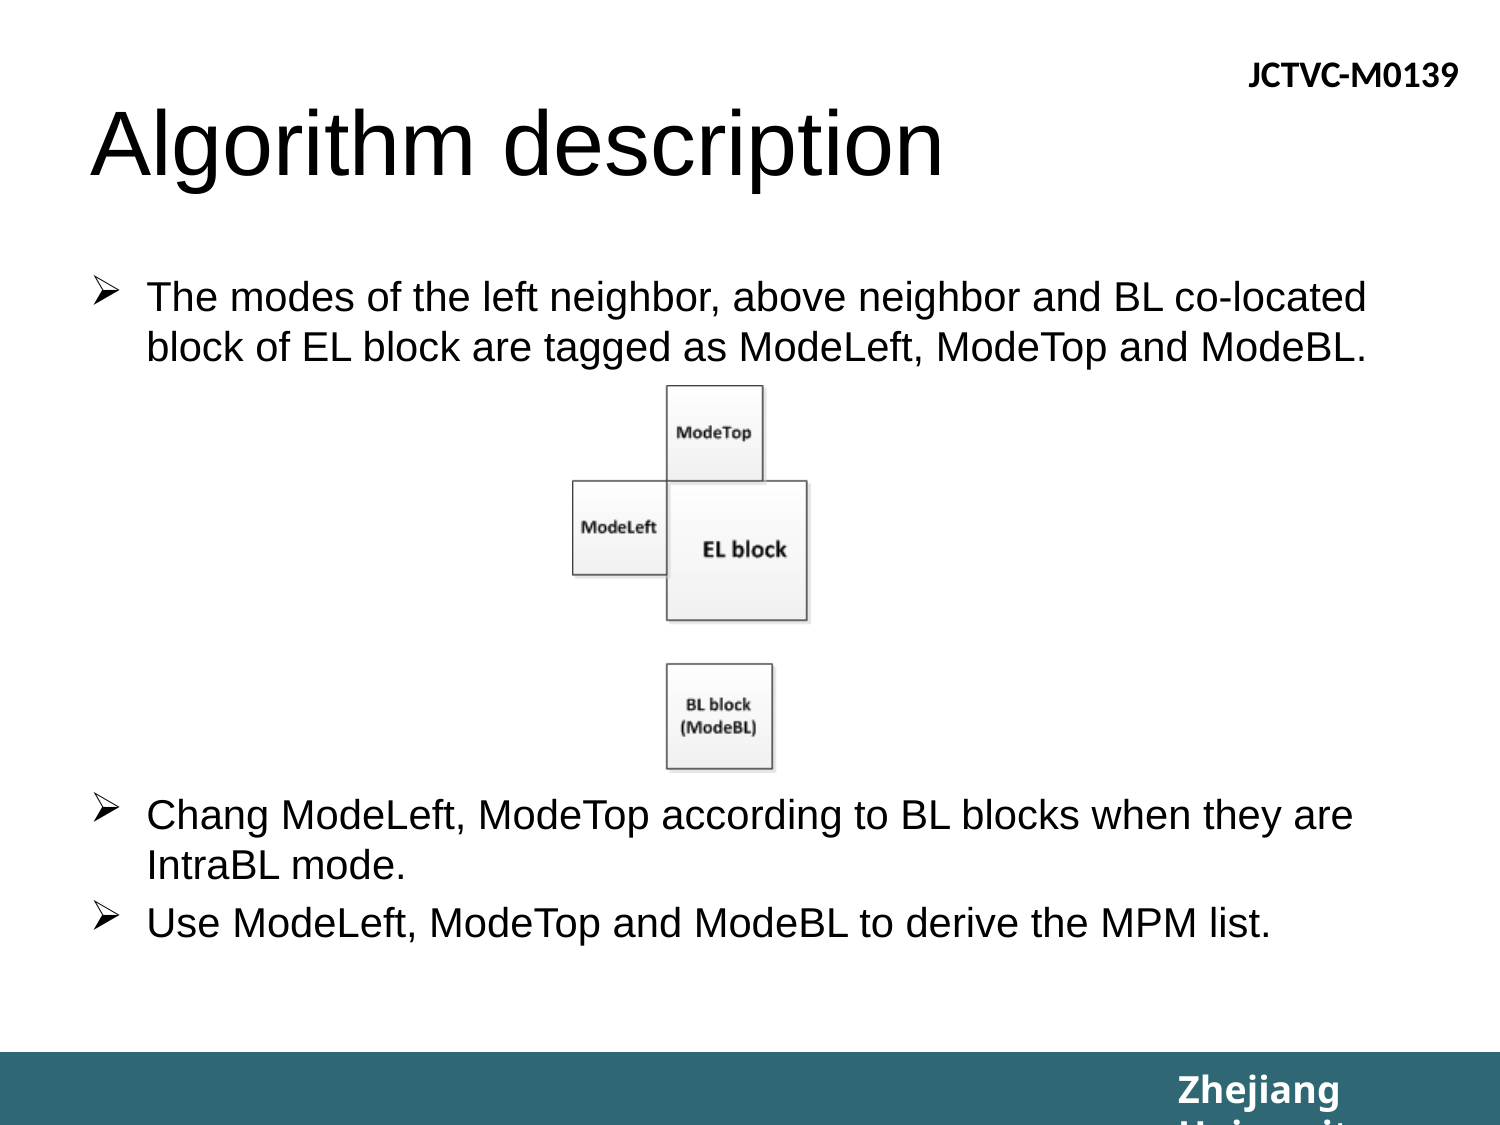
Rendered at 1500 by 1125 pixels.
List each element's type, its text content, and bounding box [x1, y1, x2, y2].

picture [0, 1052, 1500, 1125]
title Algorithm description [75, 45, 1425, 233]
picture [572, 385, 811, 774]
list The modes of the left neighbor, above neighbor and BL co-located block of EL block are tagged as ModeLeft, ModeTop and ModeBL. Chang ModeLeft, ModeTop according to BL blocks when they are IntraBL mode. Use ModeLeft, ModeTop and ModeBL to derive the MPM list. [75, 262, 1425, 1005]
